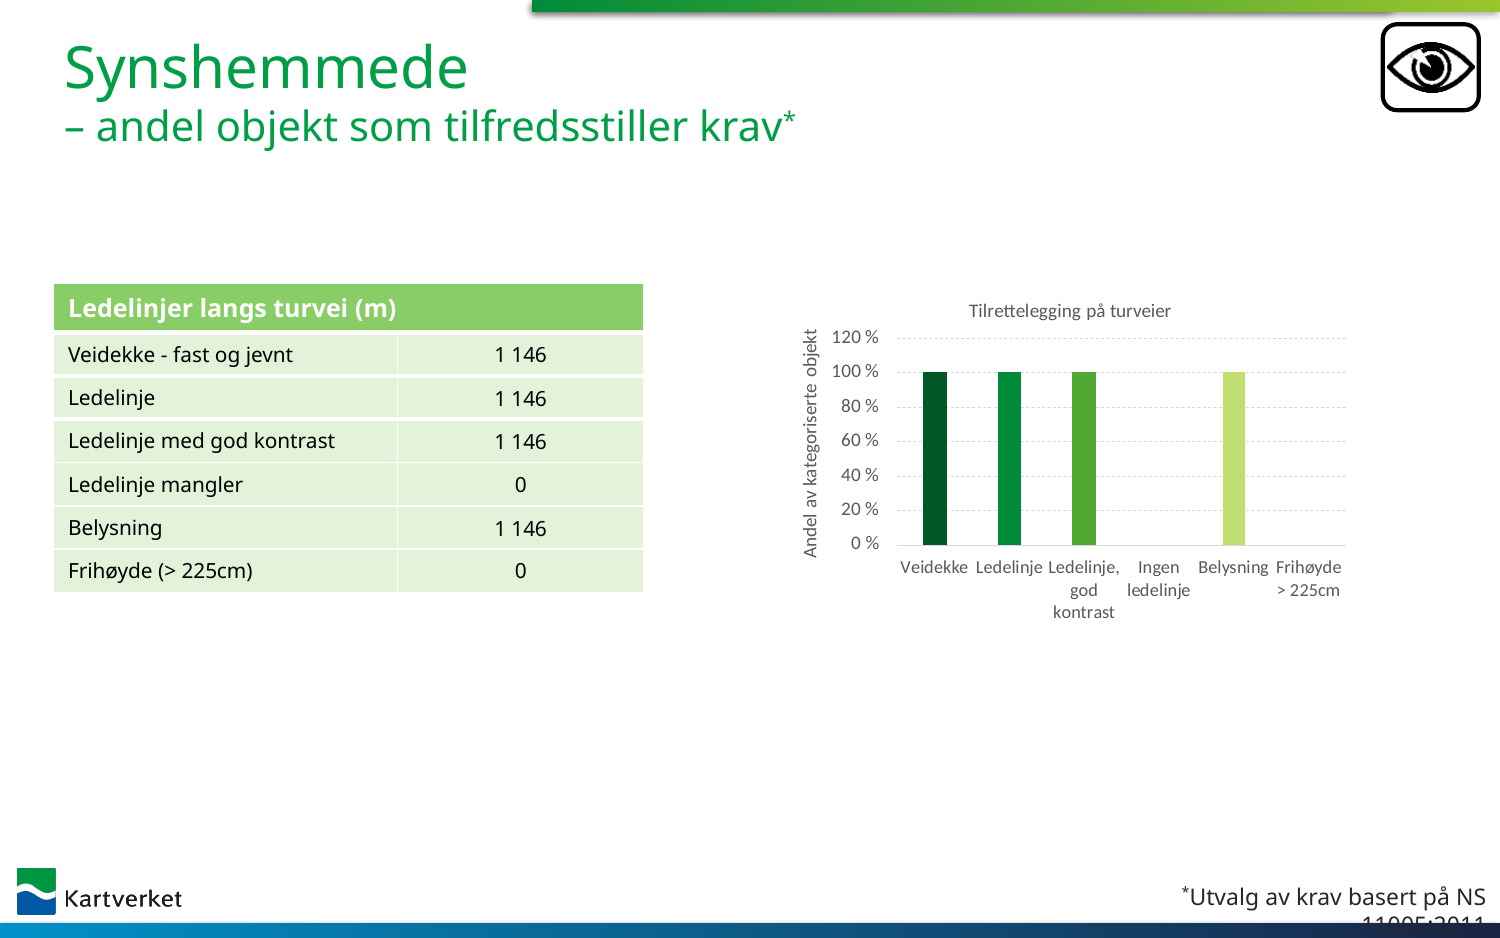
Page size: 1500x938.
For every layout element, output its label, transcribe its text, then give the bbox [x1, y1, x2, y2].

table_cell 1 146 [398, 335, 643, 374]
table_cell Veidekke - fast og jevnt [54, 335, 397, 374]
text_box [1382, 24, 1480, 111]
table_cell Ledelinje med god kontrast [54, 421, 397, 462]
table_cell 0 [398, 550, 643, 592]
text_box *Utvalg av krav basert på NS 11005:2011 [1068, 873, 1500, 938]
table_cell 1 146 [398, 421, 643, 462]
table_cell 0 [398, 463, 643, 505]
table_cell 1 146 [398, 378, 643, 417]
table_cell Frihøyde (> 225cm) [54, 550, 397, 592]
table_cell Ledelinje [54, 378, 397, 417]
text_box Synshemmede – andel objekt som tilfredsstiller krav* [49, 24, 1431, 158]
table_header Ledelinjer langs turvei (m) [54, 284, 643, 330]
table_cell Belysning [54, 507, 397, 548]
table_cell 1 146 [398, 507, 643, 548]
picture [791, 291, 1349, 630]
table_cell Ledelinje mangler [54, 463, 397, 505]
